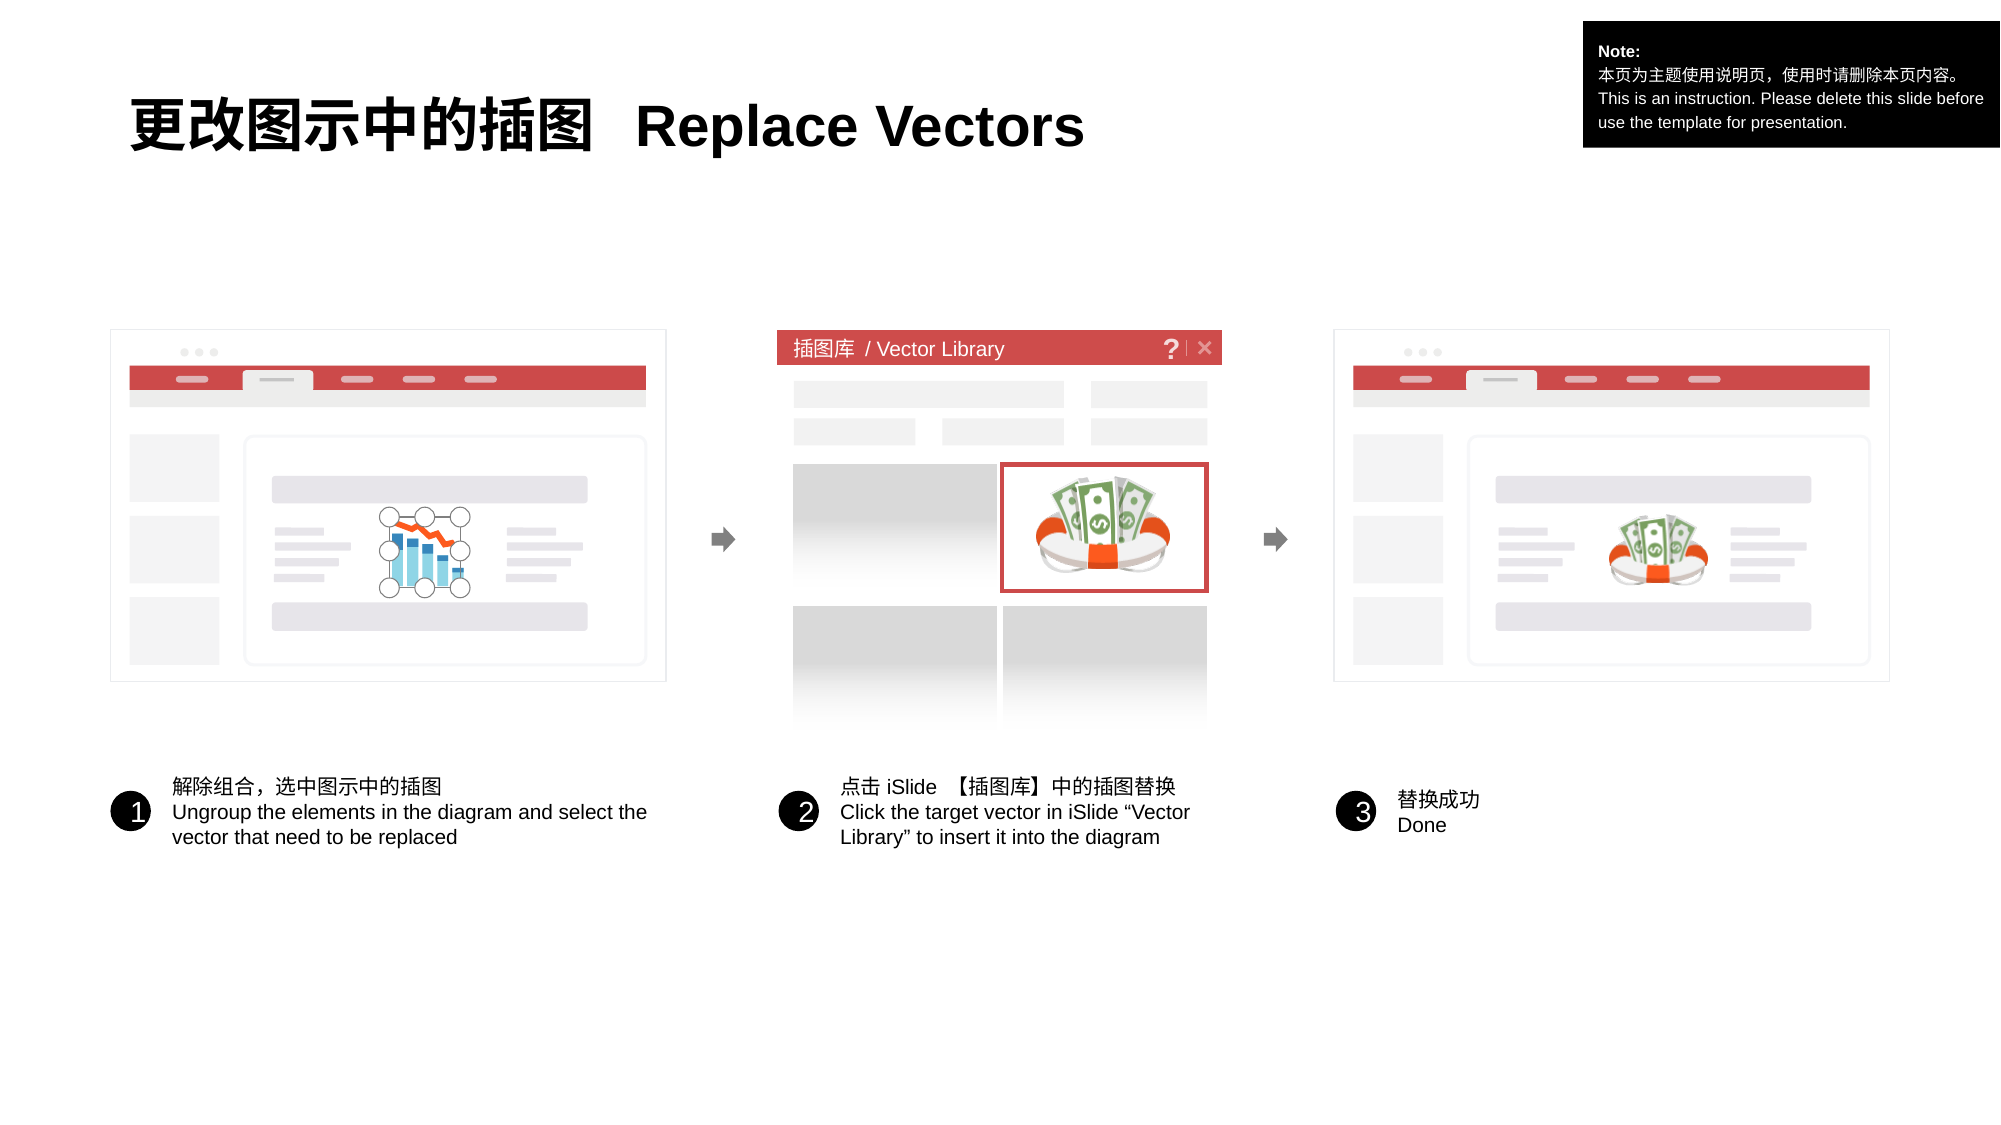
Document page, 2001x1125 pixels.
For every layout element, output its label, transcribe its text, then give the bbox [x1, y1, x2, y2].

text_box [778, 365, 1222, 788]
text_box [1001, 464, 1207, 591]
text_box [379, 507, 471, 598]
text_box 1 [109, 789, 152, 833]
title 更改图示中的插图 Replace Vectors [114, 0, 1890, 167]
text_box 3 [1334, 789, 1378, 833]
text_box ? [1160, 339, 1178, 357]
text_box [1262, 523, 1290, 555]
text_box 插图库 / Vector Library [778, 331, 1222, 365]
picture [1609, 514, 1708, 586]
picture [1035, 476, 1170, 573]
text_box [1334, 329, 1890, 682]
text_box [1003, 606, 1207, 733]
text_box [110, 329, 666, 682]
text_box 解除组合，选中图示中的插图 Ungroup the elements in the diagram and select the vector that need to be replaced [157, 766, 665, 856]
text_box [1197, 340, 1212, 355]
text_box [793, 380, 1208, 446]
text_box 2 [777, 789, 821, 833]
text_box [793, 606, 997, 734]
text_box 替换成功 Done [1382, 778, 1890, 844]
text_box [793, 464, 997, 591]
text_box Note: 本页为主题使用说明页，使用时请删除本页内容。 This is an instruction. Please delete this slide before use the template for presentation. [1583, 21, 2000, 148]
text_box 点击iSlide 【插图库】中的插图替换 Click the target vector in iSlide “Vector Library” to insert it into the diagram [825, 766, 1222, 856]
text_box [710, 523, 737, 555]
